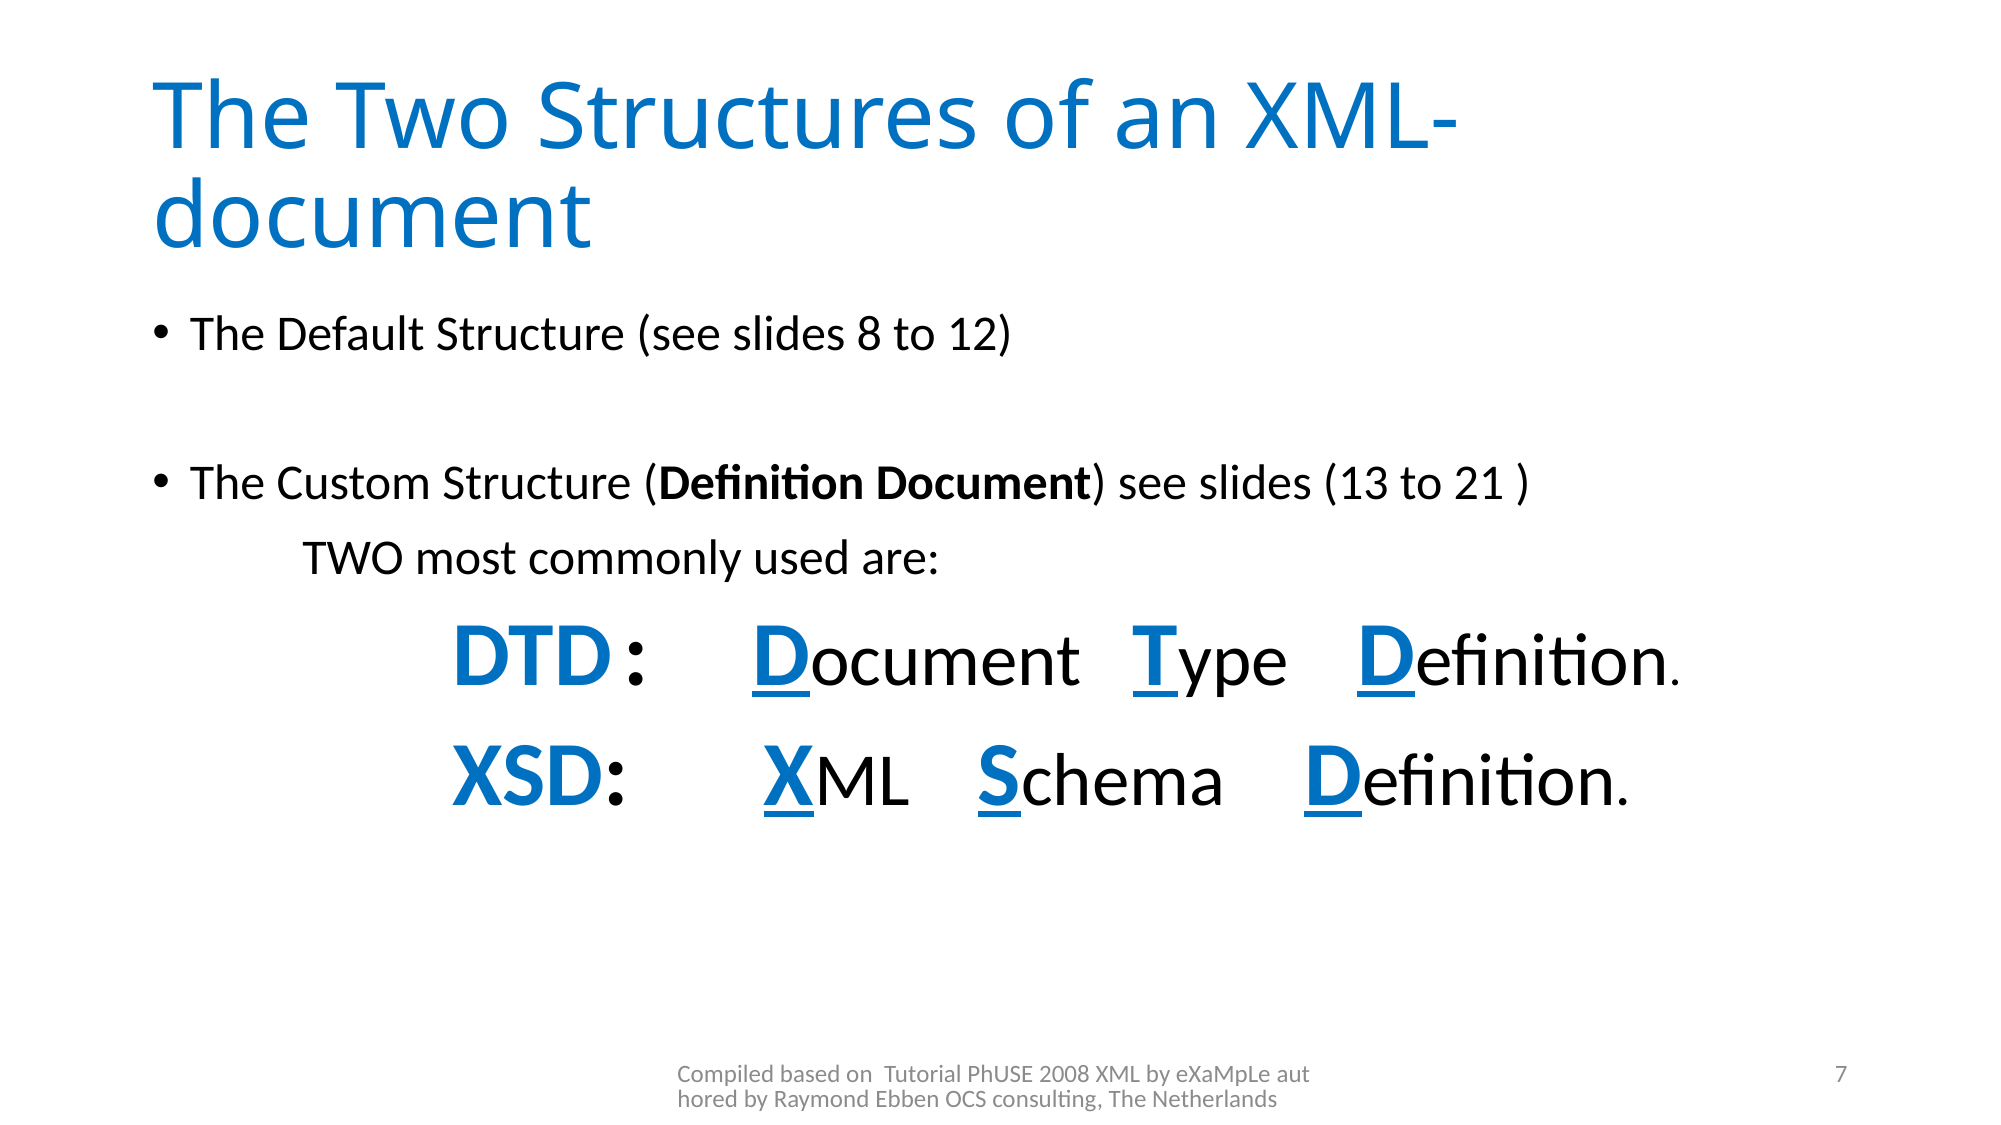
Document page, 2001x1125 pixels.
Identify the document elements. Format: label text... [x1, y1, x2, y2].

slide_number 7 [1412, 1042, 1863, 1103]
title The Two Structures of an XML-document [137, 59, 1863, 278]
footer Compiled based on Tutorial PhUSE 2008 XML by eXaMpLe authored by Raymond Ebben OCS consulting, The Netherlands [662, 1042, 1338, 1103]
list The Default Structure (see slides 8 to 12) The Custom Structure (Definition Document) see slides (13 to 21 ) TWO most commonly used are: DTD : Document Type Definition. XSD: XML Schema Definition. [137, 299, 1863, 1014]
